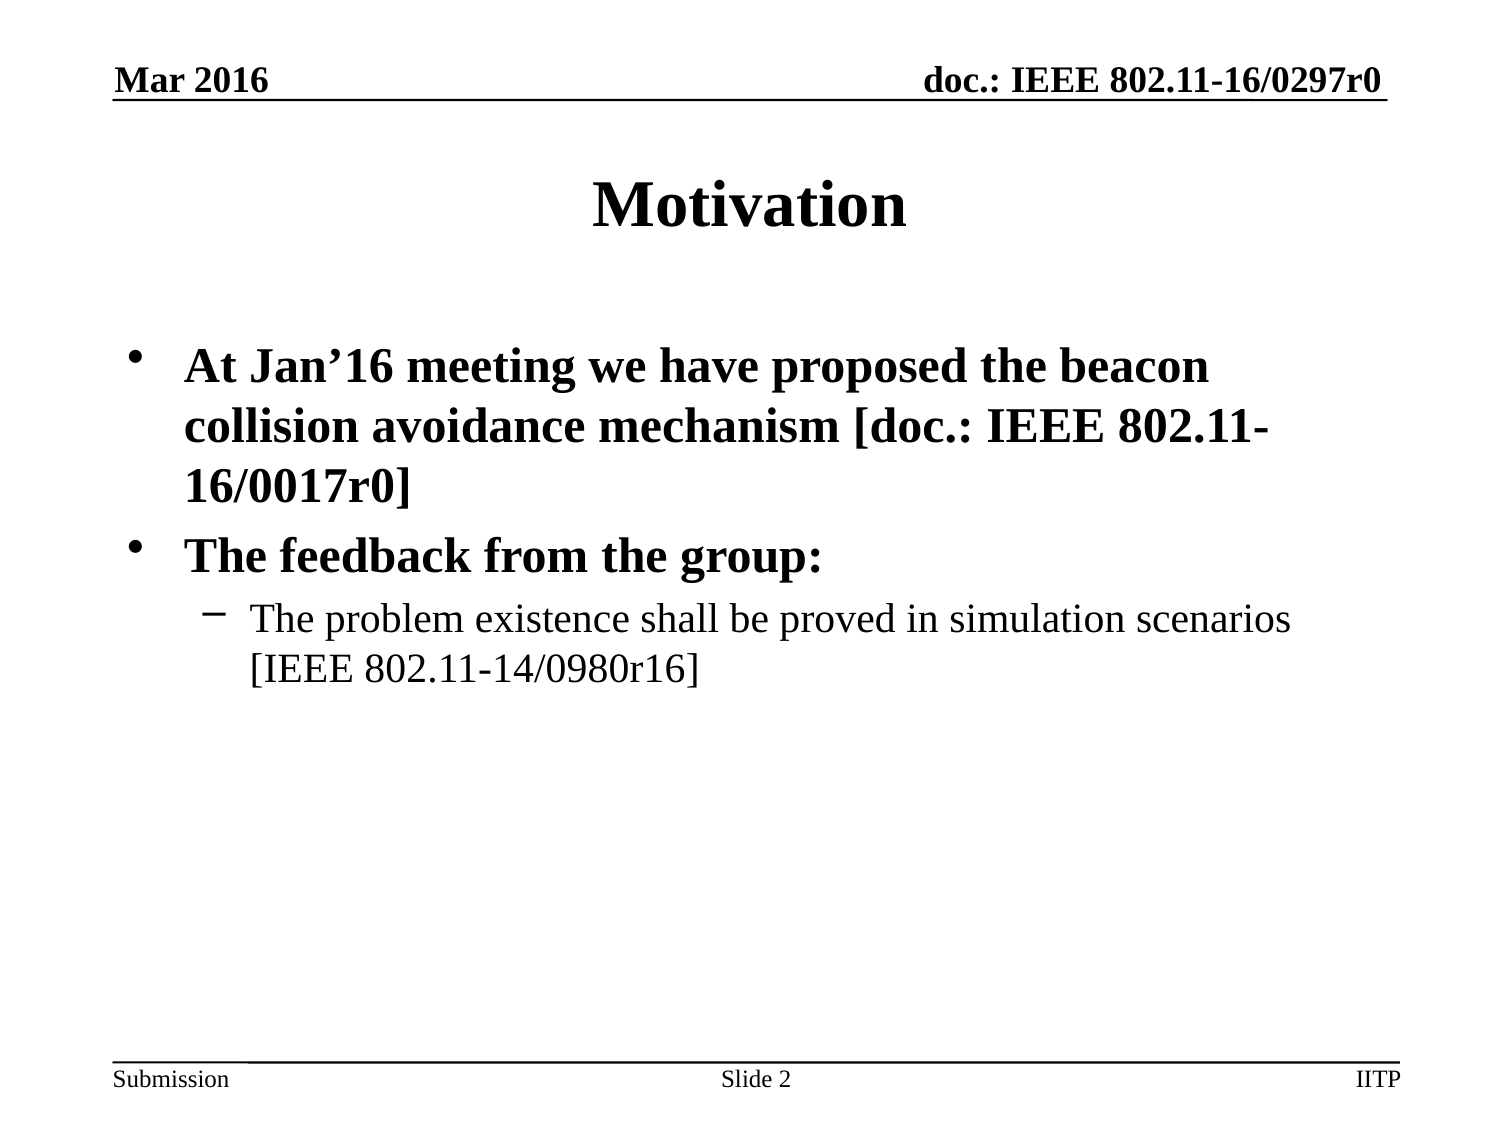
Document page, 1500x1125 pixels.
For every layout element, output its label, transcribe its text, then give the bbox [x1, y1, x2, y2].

footer IITP [949, 1061, 1402, 1093]
slide_number Slide 2 [712, 1061, 801, 1093]
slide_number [114, 54, 271, 101]
title Motivation [112, 112, 1388, 288]
list At Jan’16 meeting we have proposed the beacon collision avoidance mechanism [doc.: IEEE 802.11-16/0017r0] The feedback from the group: The problem existence shall be proved in simulation scenarios [IEEE 802.11-14/0980r16] [112, 324, 1388, 1001]
